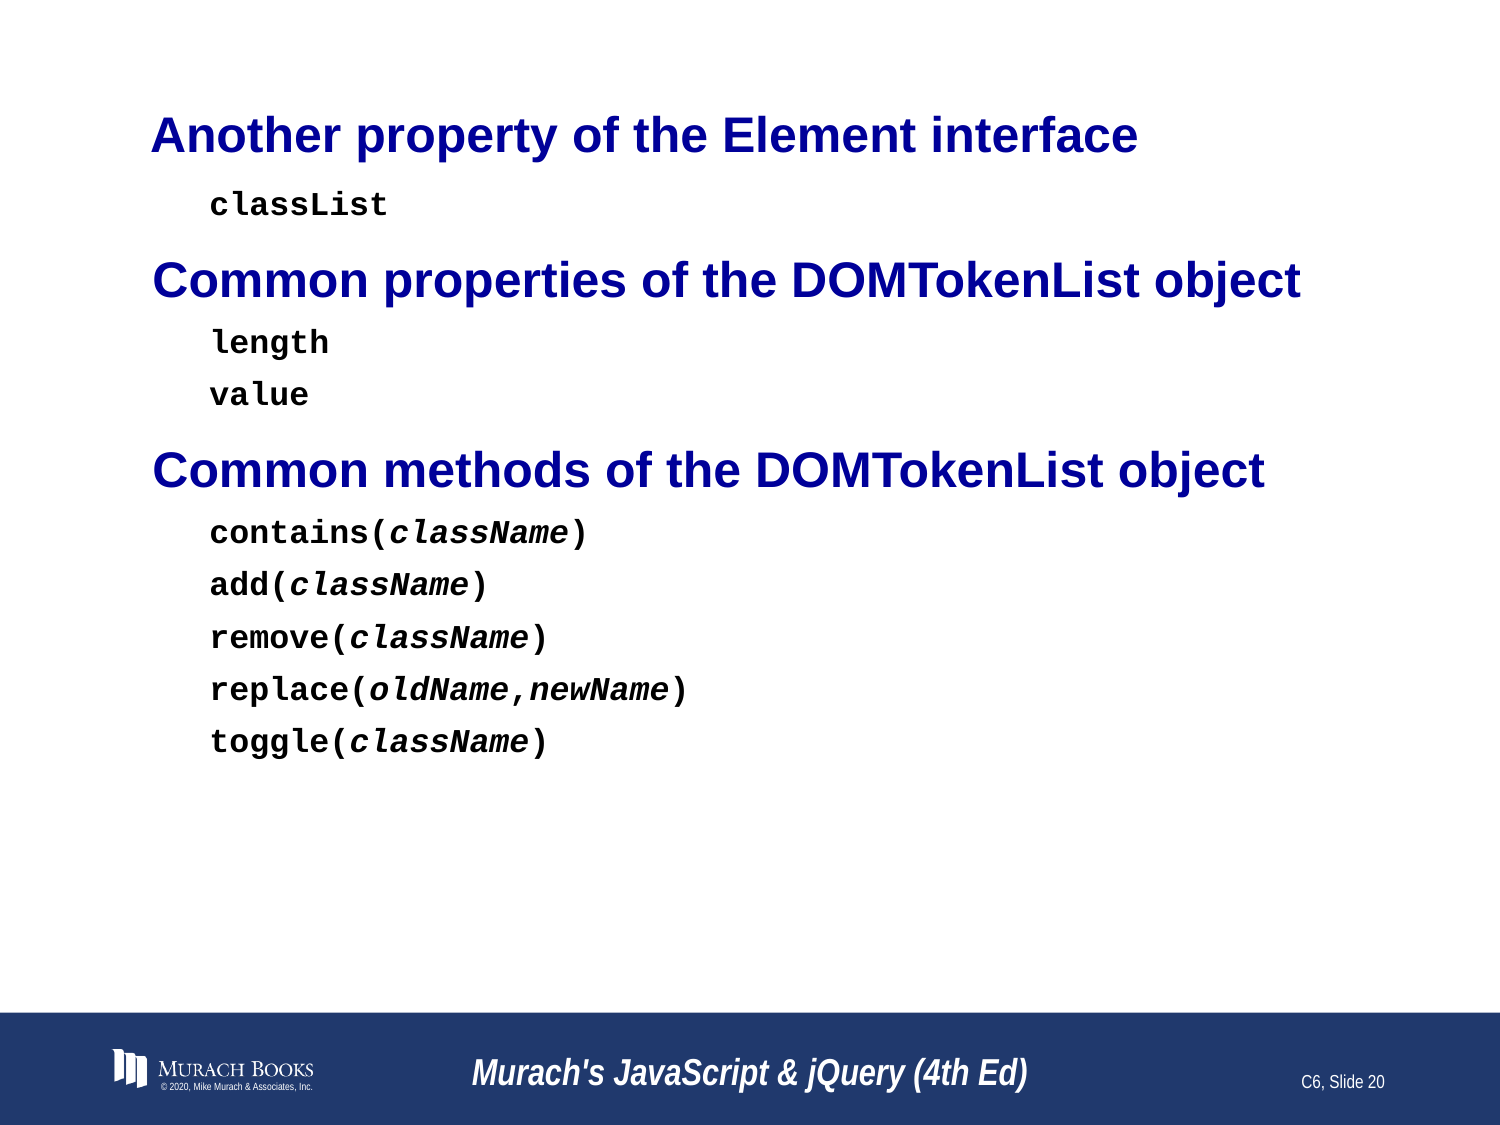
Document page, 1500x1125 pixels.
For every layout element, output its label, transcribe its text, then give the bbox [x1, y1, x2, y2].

footer © 2020, Mike Murach & Associates, Inc. [12, 1025, 463, 1100]
slide_number C6, Slide 20 [1087, 1025, 1400, 1100]
list classList Common properties of the DOMTokenList object length value Common methods of the DOMTokenList object contains(className) add(className) remove(className) replace(oldName,newName) toggle(className) [137, 174, 1350, 975]
title Another property of the Element interface [150, 102, 1350, 164]
slide_number Murach's JavaScript & jQuery (4th Ed) [463, 1025, 1050, 1100]
